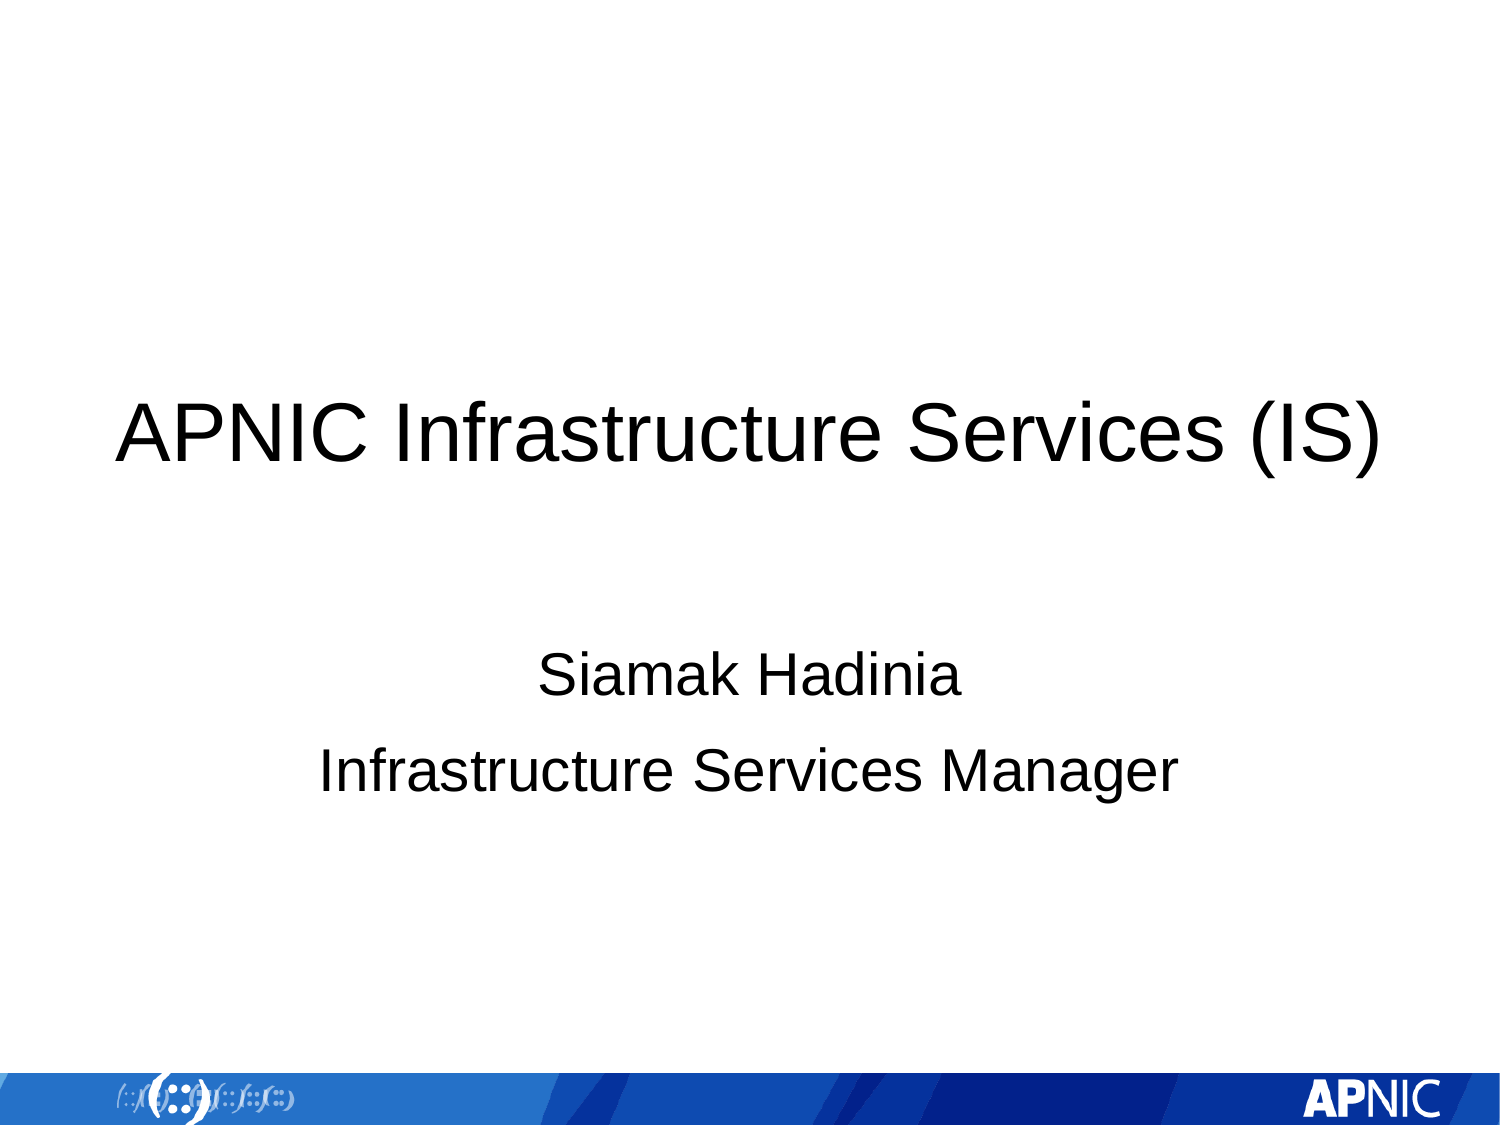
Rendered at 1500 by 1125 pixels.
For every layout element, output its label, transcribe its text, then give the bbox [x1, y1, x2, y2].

subtitle Siamak Hadinia Infrastructure Services Manager [224, 637, 1276, 926]
picture [0, 1069, 1500, 1125]
title APNIC Infrastructure Services (IS) [112, 274, 1388, 591]
